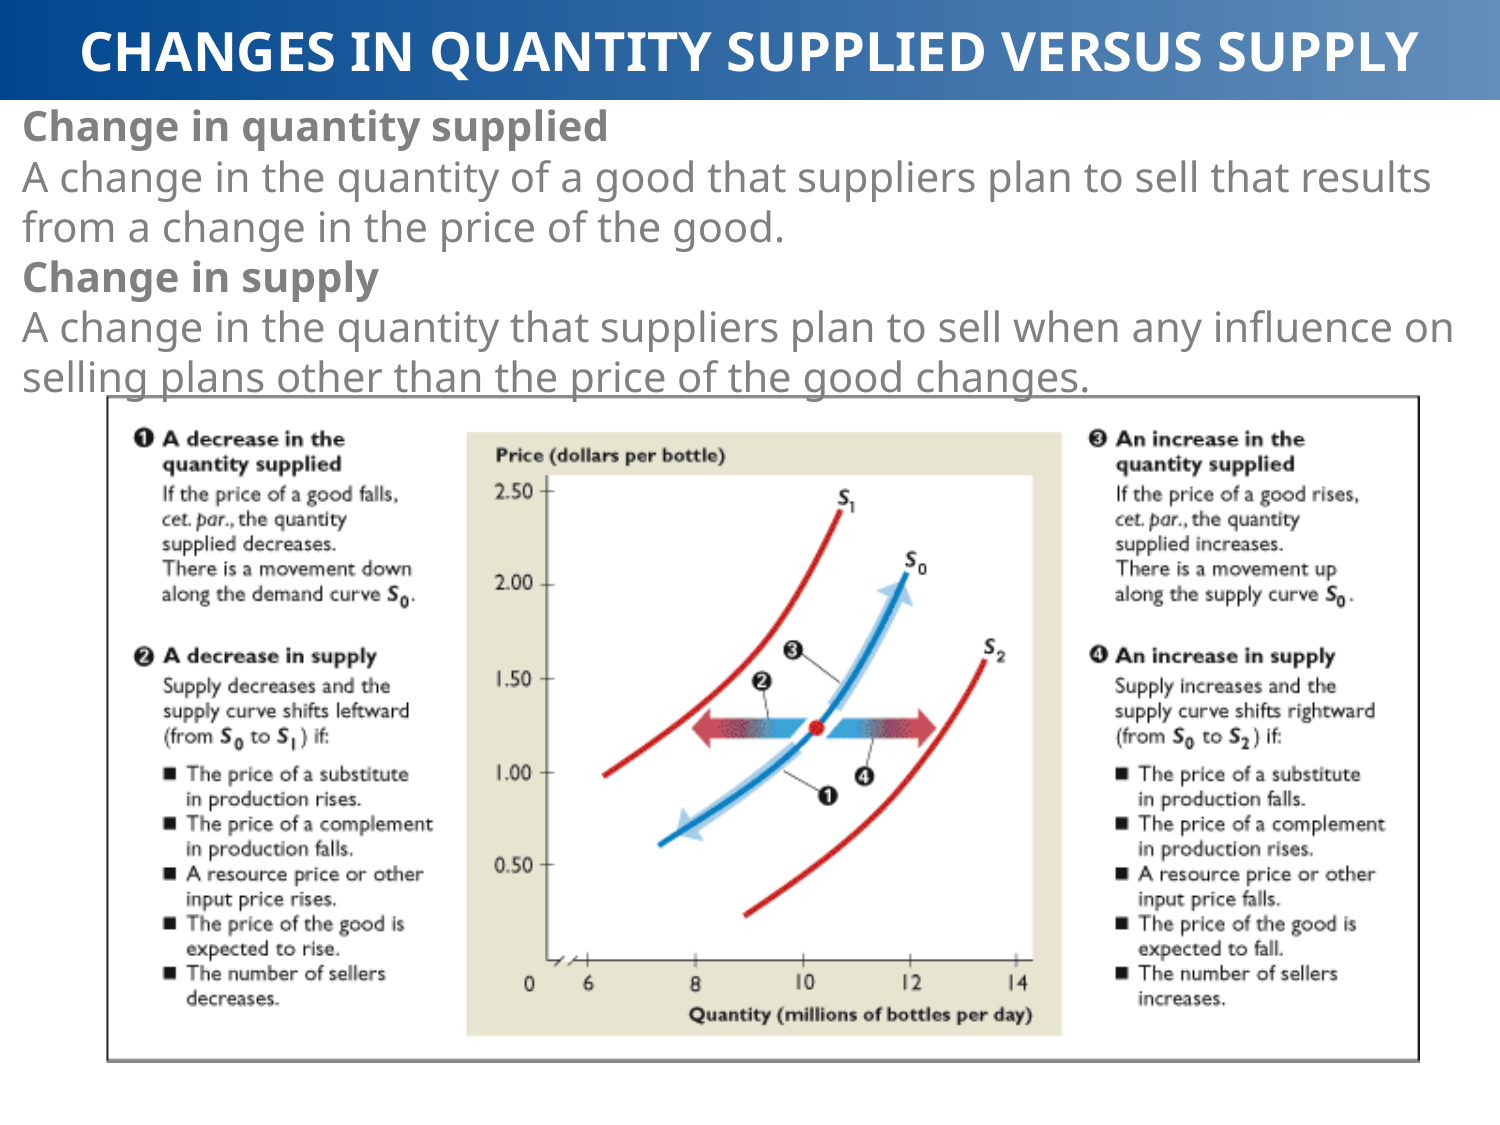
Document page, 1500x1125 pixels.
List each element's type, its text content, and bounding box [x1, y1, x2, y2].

title CHANGES IN QUANTITY SUPPLIED VERSUS SUPPLY [0, 0, 1500, 92]
text_box Change in quantity supplied A change in the quantity of a good that suppliers plan to sell that results from a change in the price of the good. Change in supply A change in the quantity that suppliers plan to sell when any influence on selling plans other than the price of the good changes. [0, 92, 1500, 408]
picture [104, 394, 1420, 1063]
